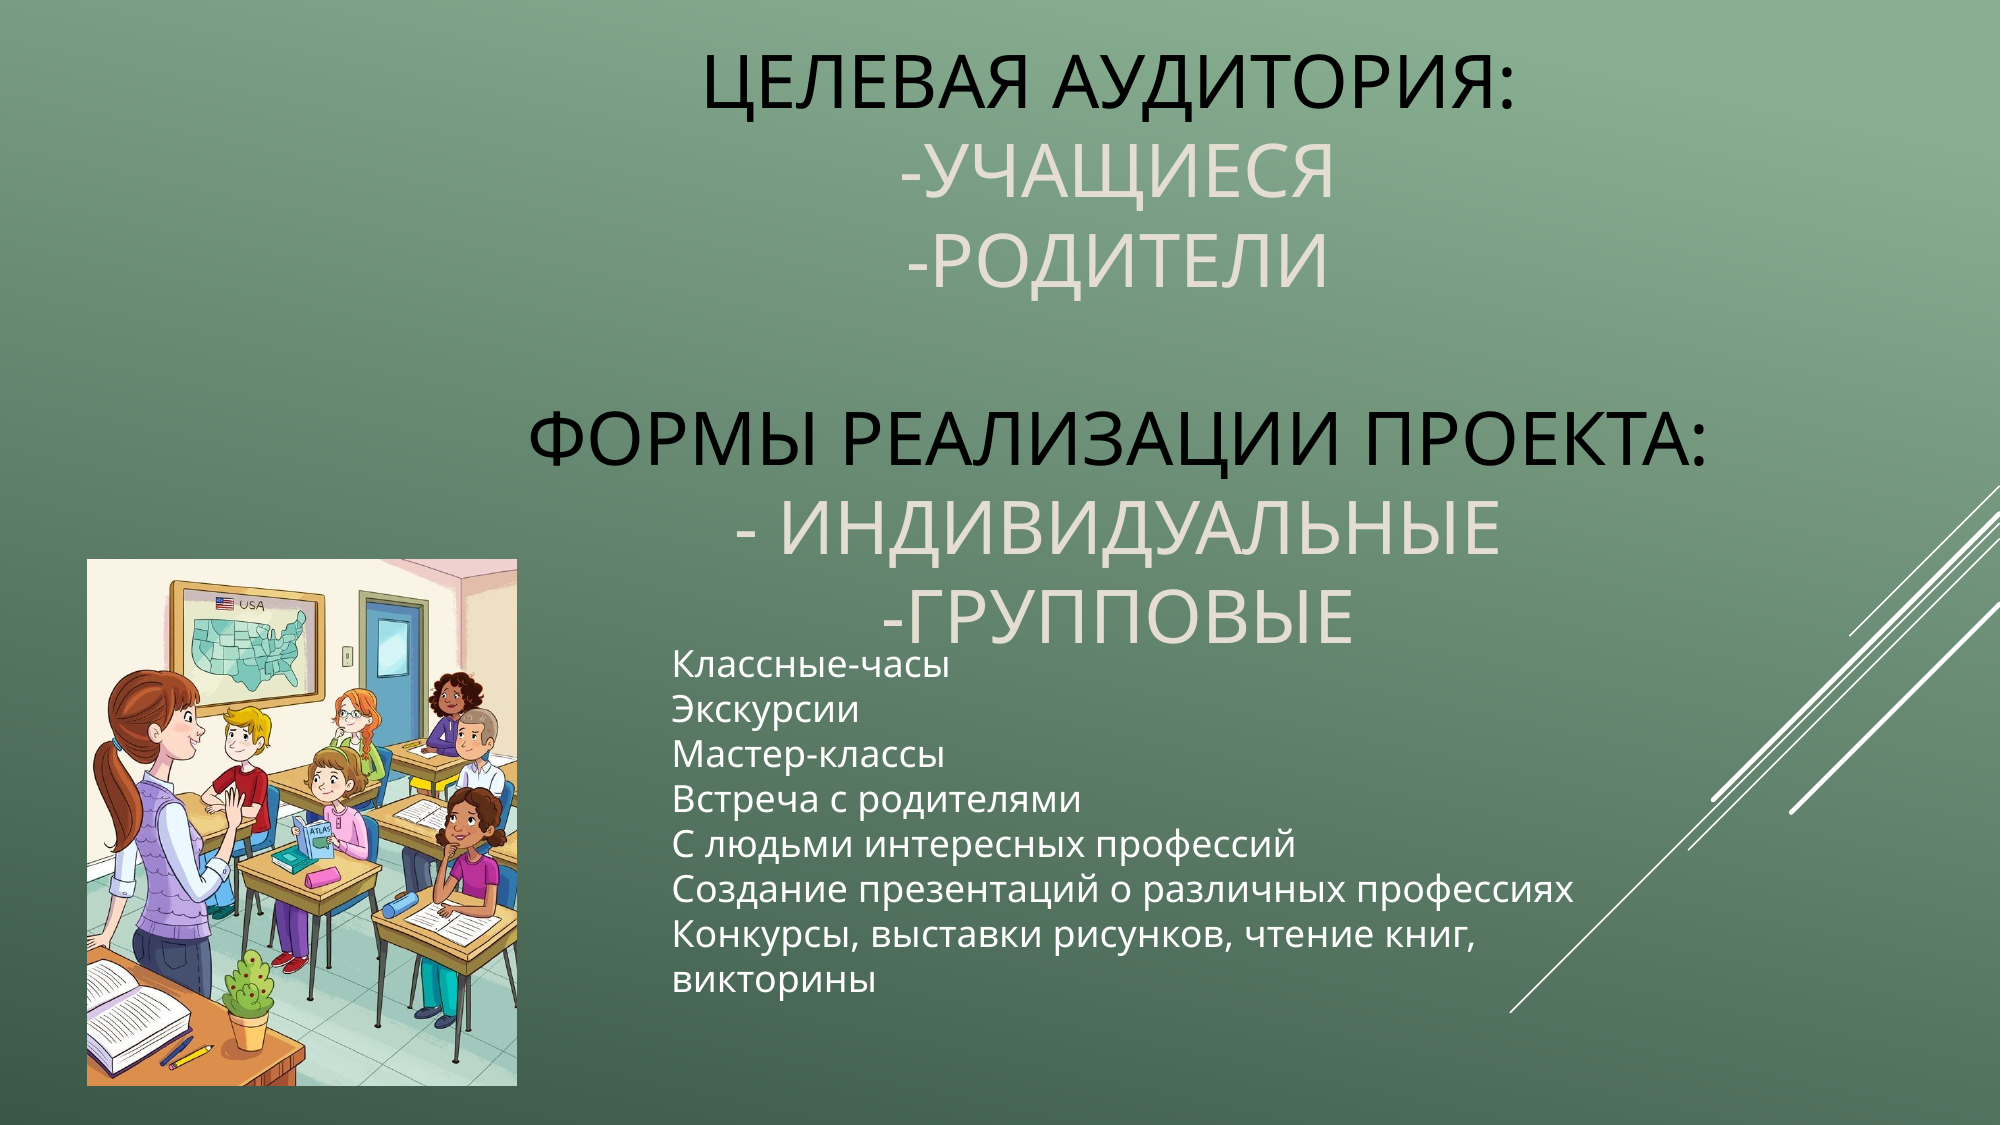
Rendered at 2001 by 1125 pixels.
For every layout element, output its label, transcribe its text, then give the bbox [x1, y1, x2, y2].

title Целевая аудитория: -учащиеся -родители Формы реализации проекта: - Индивидуальные -групповые [418, 26, 1819, 667]
picture [87, 559, 517, 1086]
text_box Классные-часы Экскурсии Мастер-классы Встреча с родителями С людьми интересных профессий Создание презентаций о различных профессиях Конкурсы, выставки рисунков, чтение книг, викторины [656, 632, 1644, 1008]
